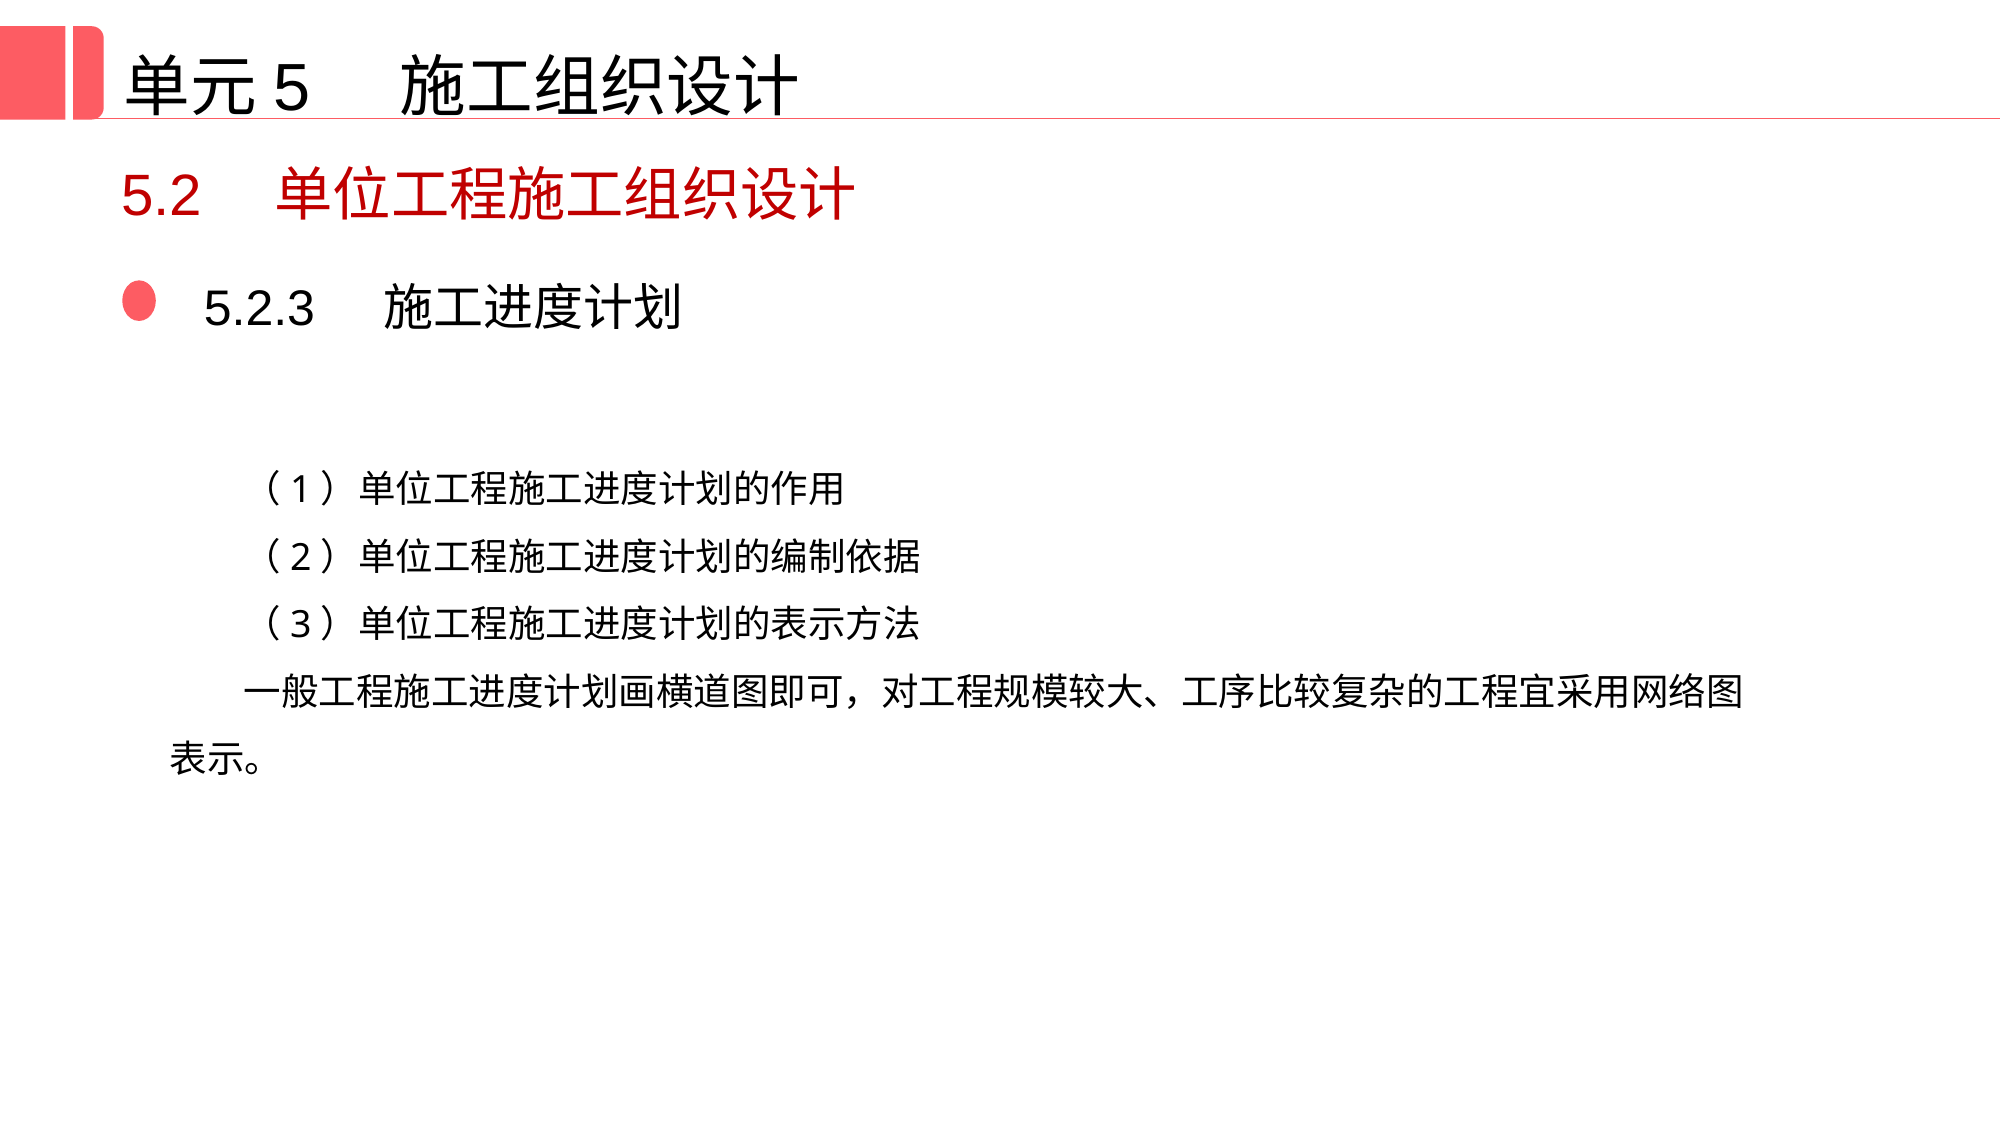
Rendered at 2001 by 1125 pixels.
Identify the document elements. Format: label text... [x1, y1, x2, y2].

list 单元5 施工组织设计 [108, 12, 1891, 248]
text_box [122, 280, 156, 321]
text_box 5.2.3 施工进度计划 [189, 268, 1288, 344]
text_box 5.2 单位工程施工组织设计 [106, 149, 872, 235]
text_box （1）单位工程施工进度计划的作用 （2）单位工程施工进度计划的编制依据 （3）单位工程施工进度计划的表示方法 一般工程施工进度计划画横道图即可，对工程规模较大、工序比较复杂的工程宜采用网络图表示。 [154, 435, 1771, 788]
